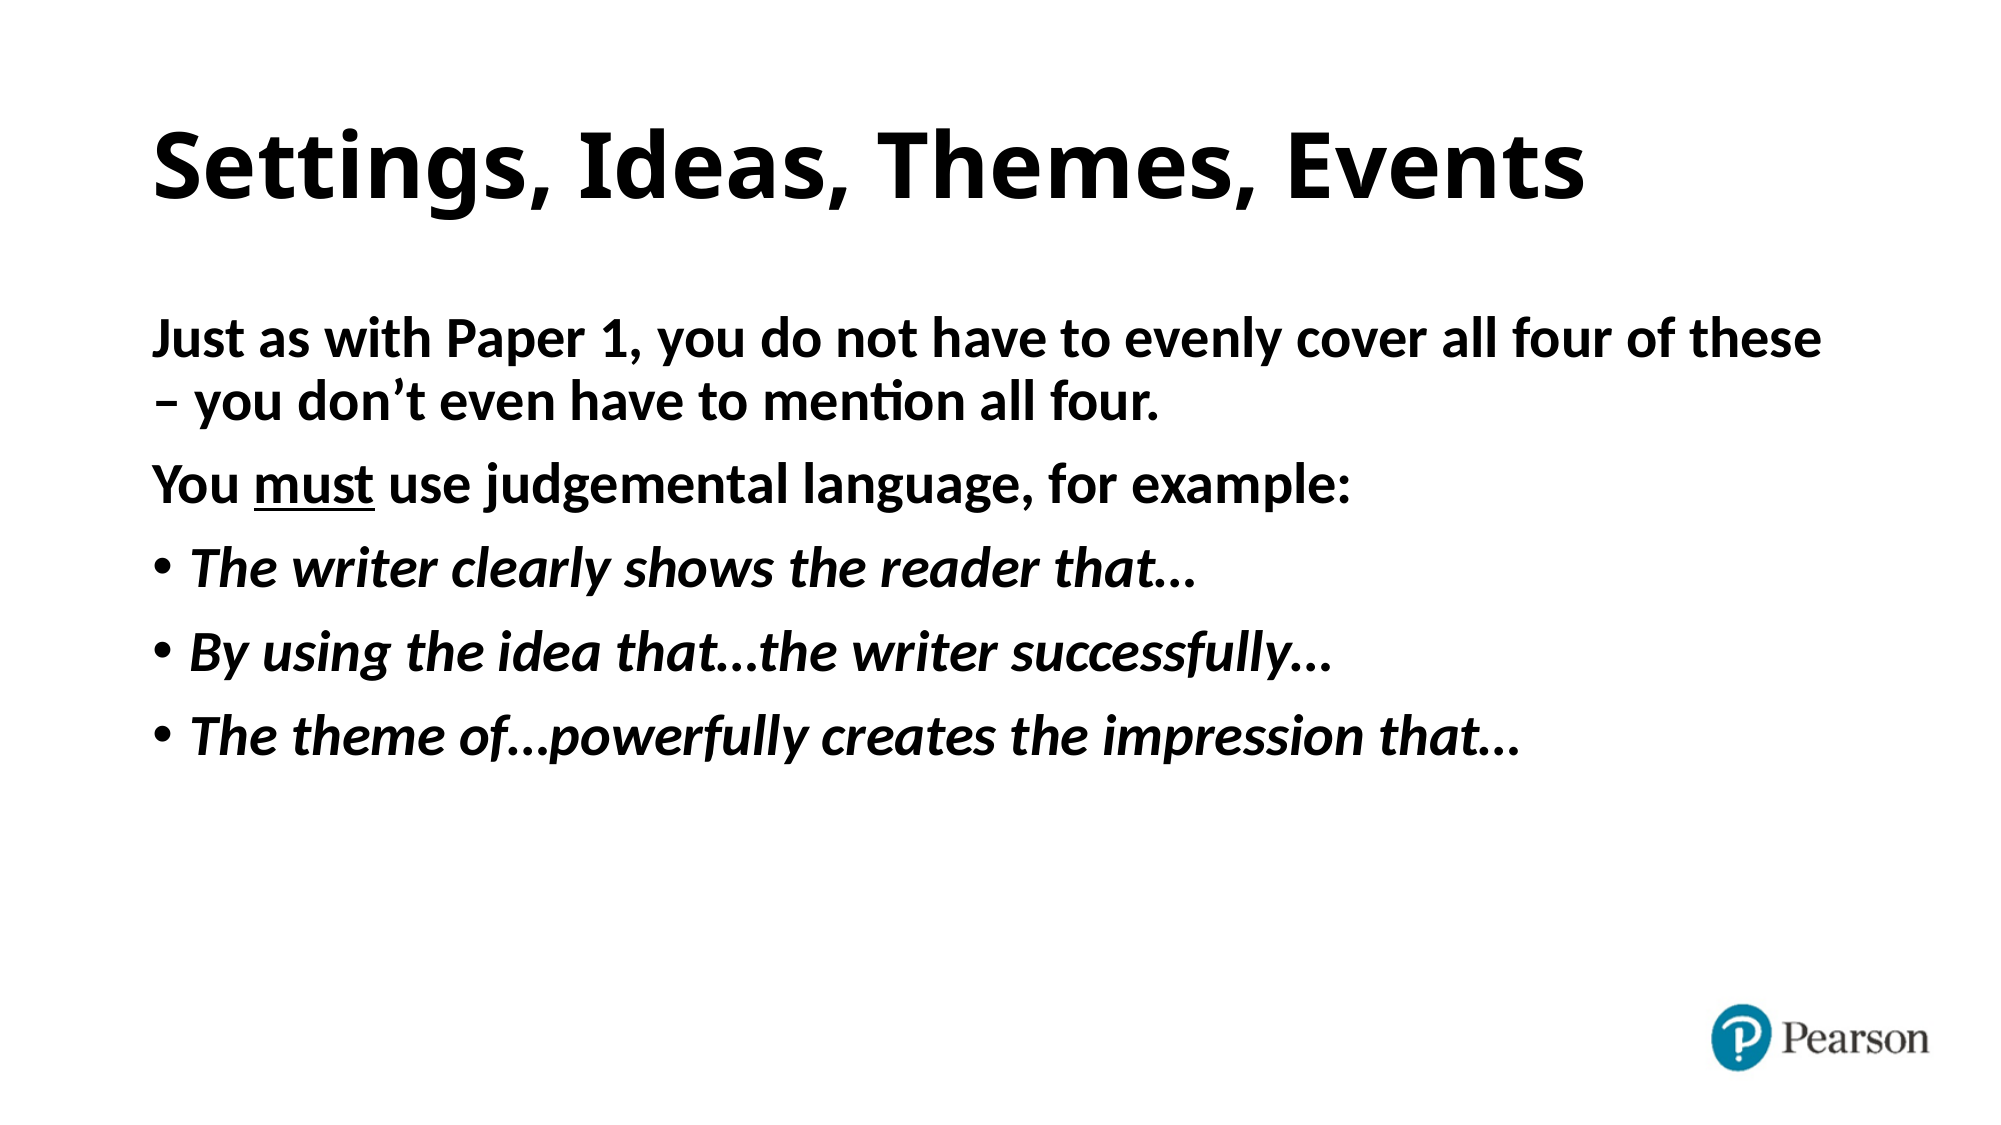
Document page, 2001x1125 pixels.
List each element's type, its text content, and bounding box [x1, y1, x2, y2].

list Just as with Paper 1, you do not have to evenly cover all four of these – you don’t even have to mention all four. You must use judgemental language, for example: The writer clearly shows the reader that… By using the idea that…the writer successfully… The theme of…powerfully creates the impression that… [137, 299, 1863, 1014]
title Settings, Ideas, Themes, Events [137, 59, 1863, 278]
picture [1701, 989, 1940, 1082]
